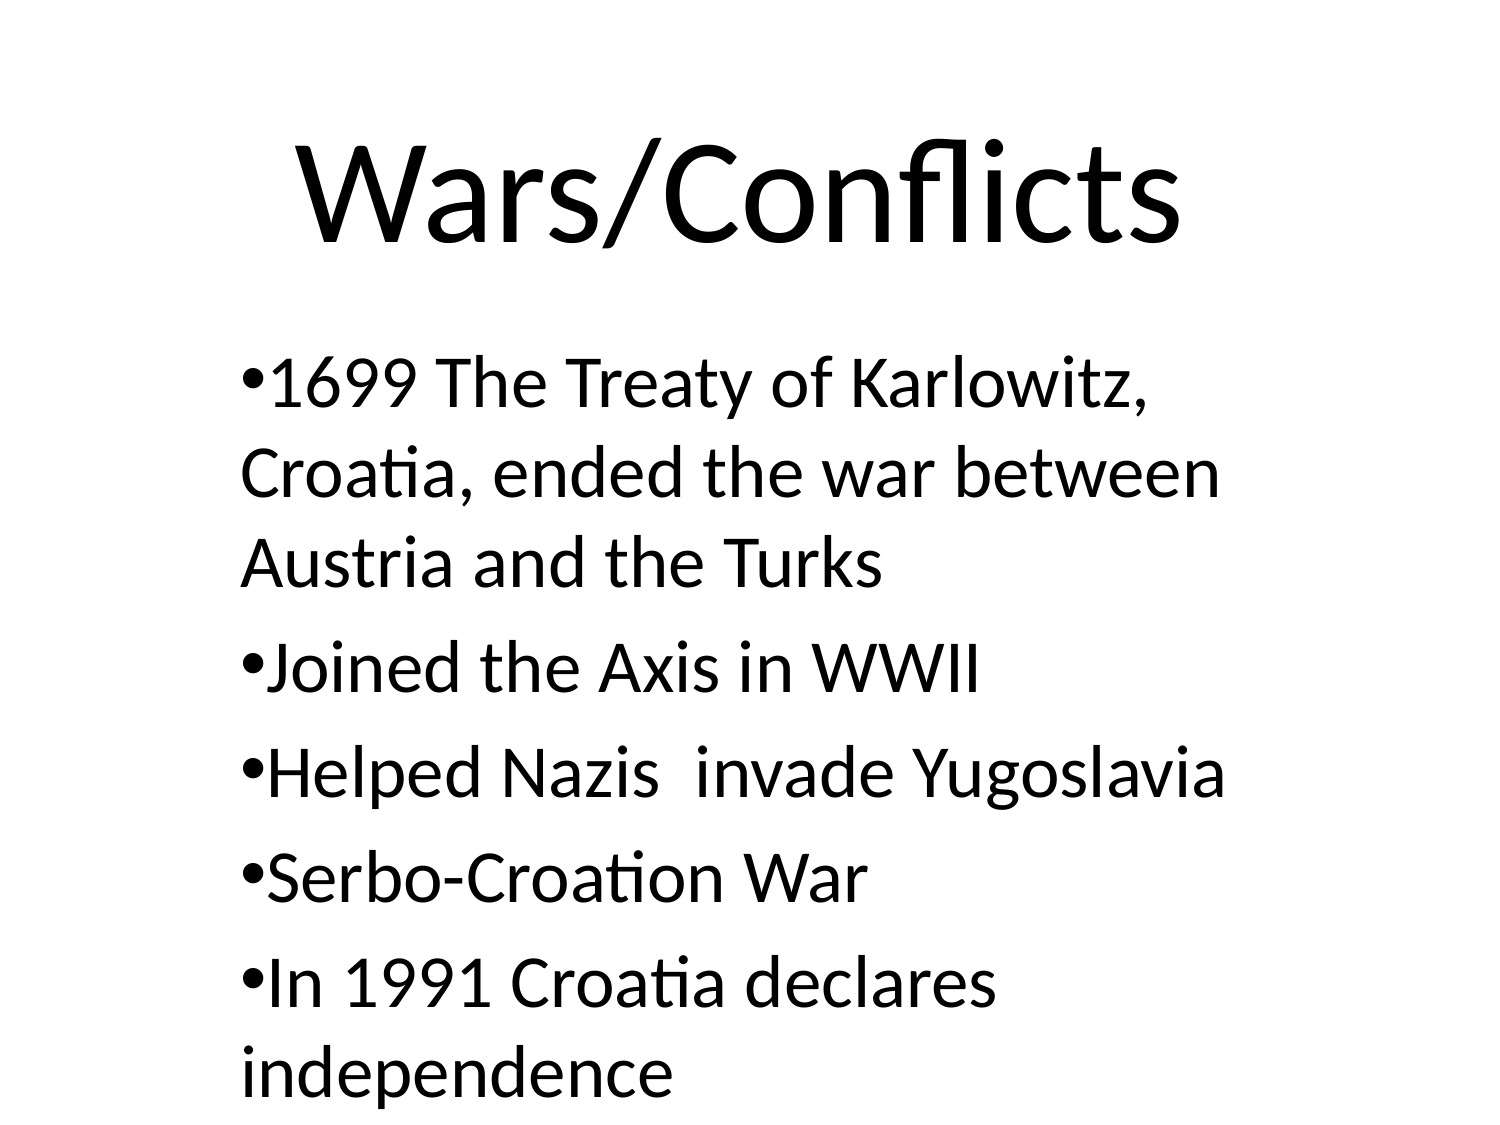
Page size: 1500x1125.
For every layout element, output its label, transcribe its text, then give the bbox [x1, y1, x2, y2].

subtitle 1699 The Treaty of Karlowitz, Croatia, ended the war between Austria and the Turks Joined the Axis in WWII Helped Nazis invade Yugoslavia Serbo-Croation War In 1991 Croatia declares independence [225, 324, 1313, 1125]
title Wars/Conflicts [112, 62, 1388, 304]
